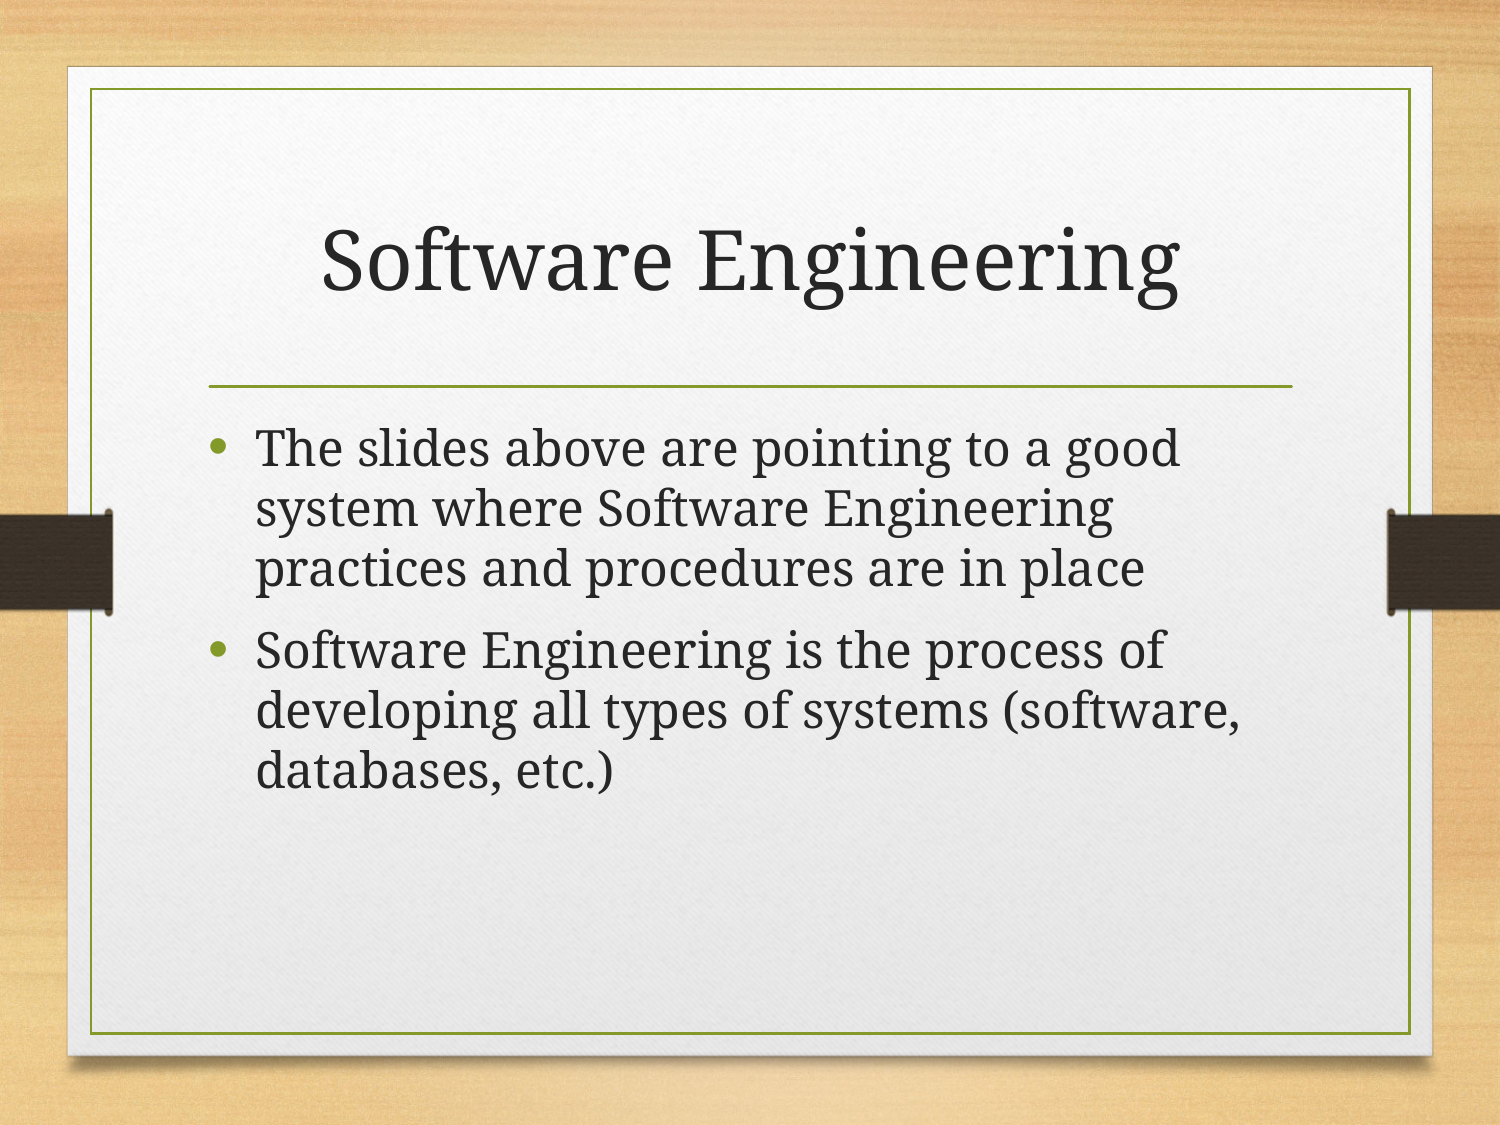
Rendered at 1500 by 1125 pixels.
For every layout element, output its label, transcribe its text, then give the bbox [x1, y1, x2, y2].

picture [0, 0, 1500, 1125]
list The slides above are pointing to a good system where Software Engineering practices and procedures are in place Software Engineering is the process of developing all types of systems (software, databases, etc.) [193, 408, 1309, 974]
title Software Engineering [193, 150, 1309, 365]
